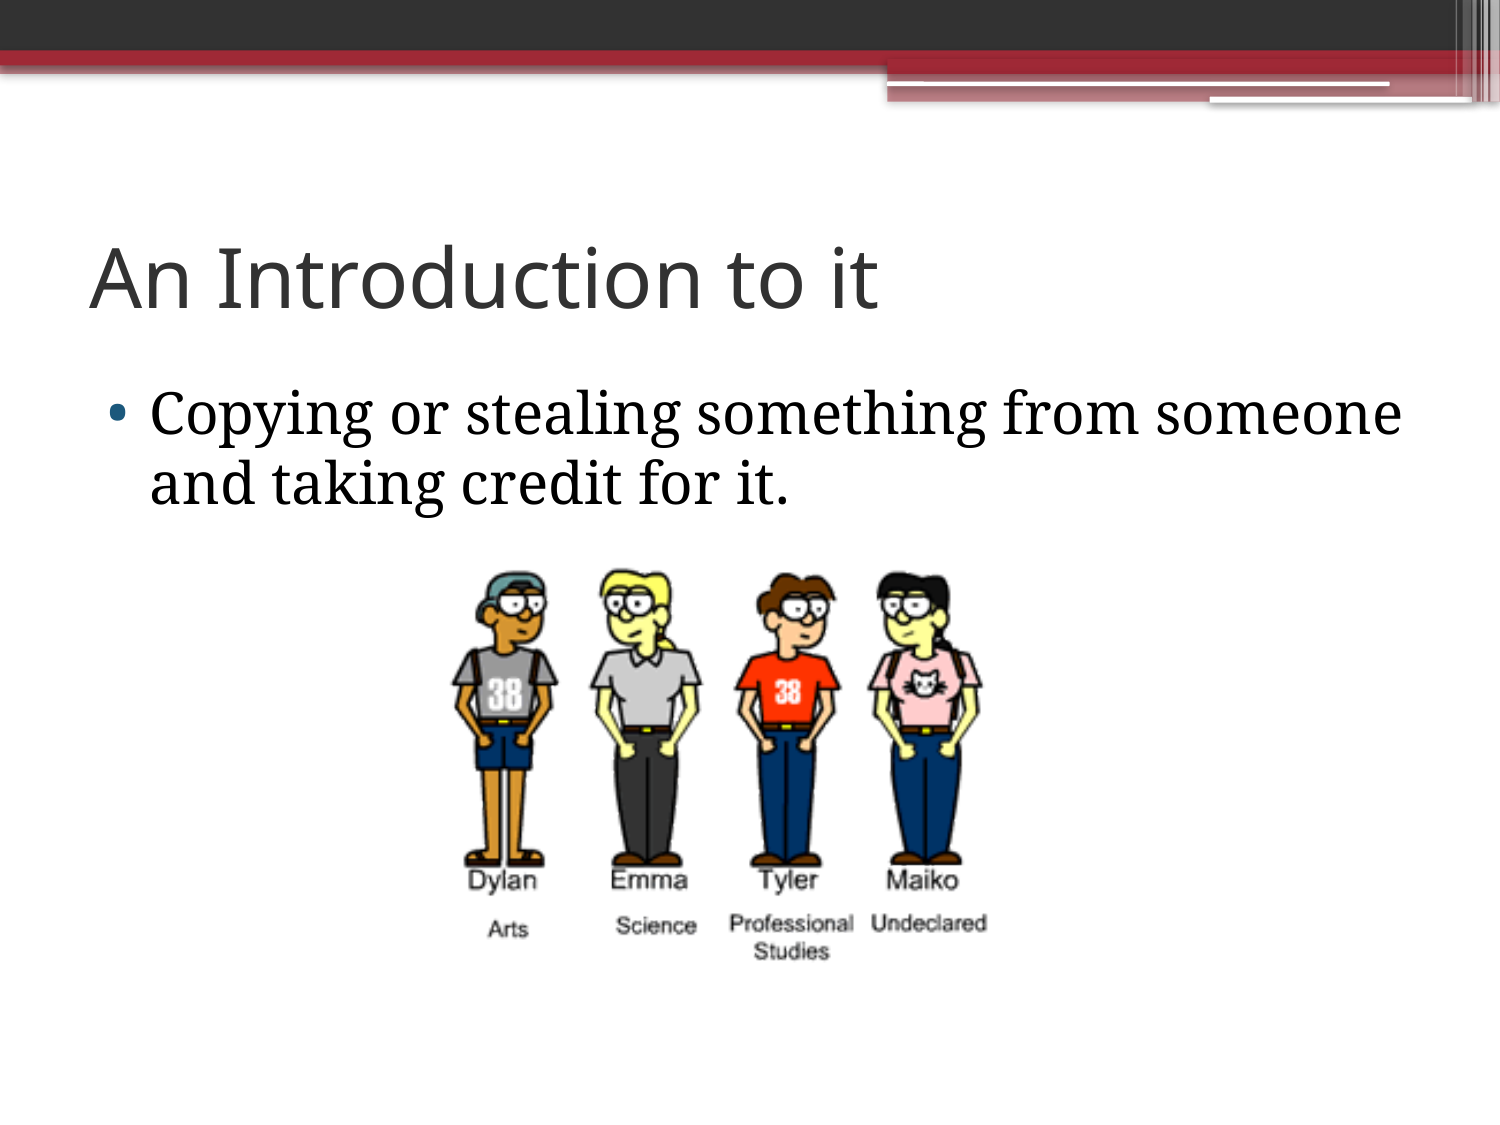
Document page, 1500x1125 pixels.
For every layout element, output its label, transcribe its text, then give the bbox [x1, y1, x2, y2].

picture [437, 562, 1013, 979]
list Copying or stealing something from someone and taking credit for it. [75, 368, 1425, 1079]
title An Introduction to it [75, 187, 1425, 363]
